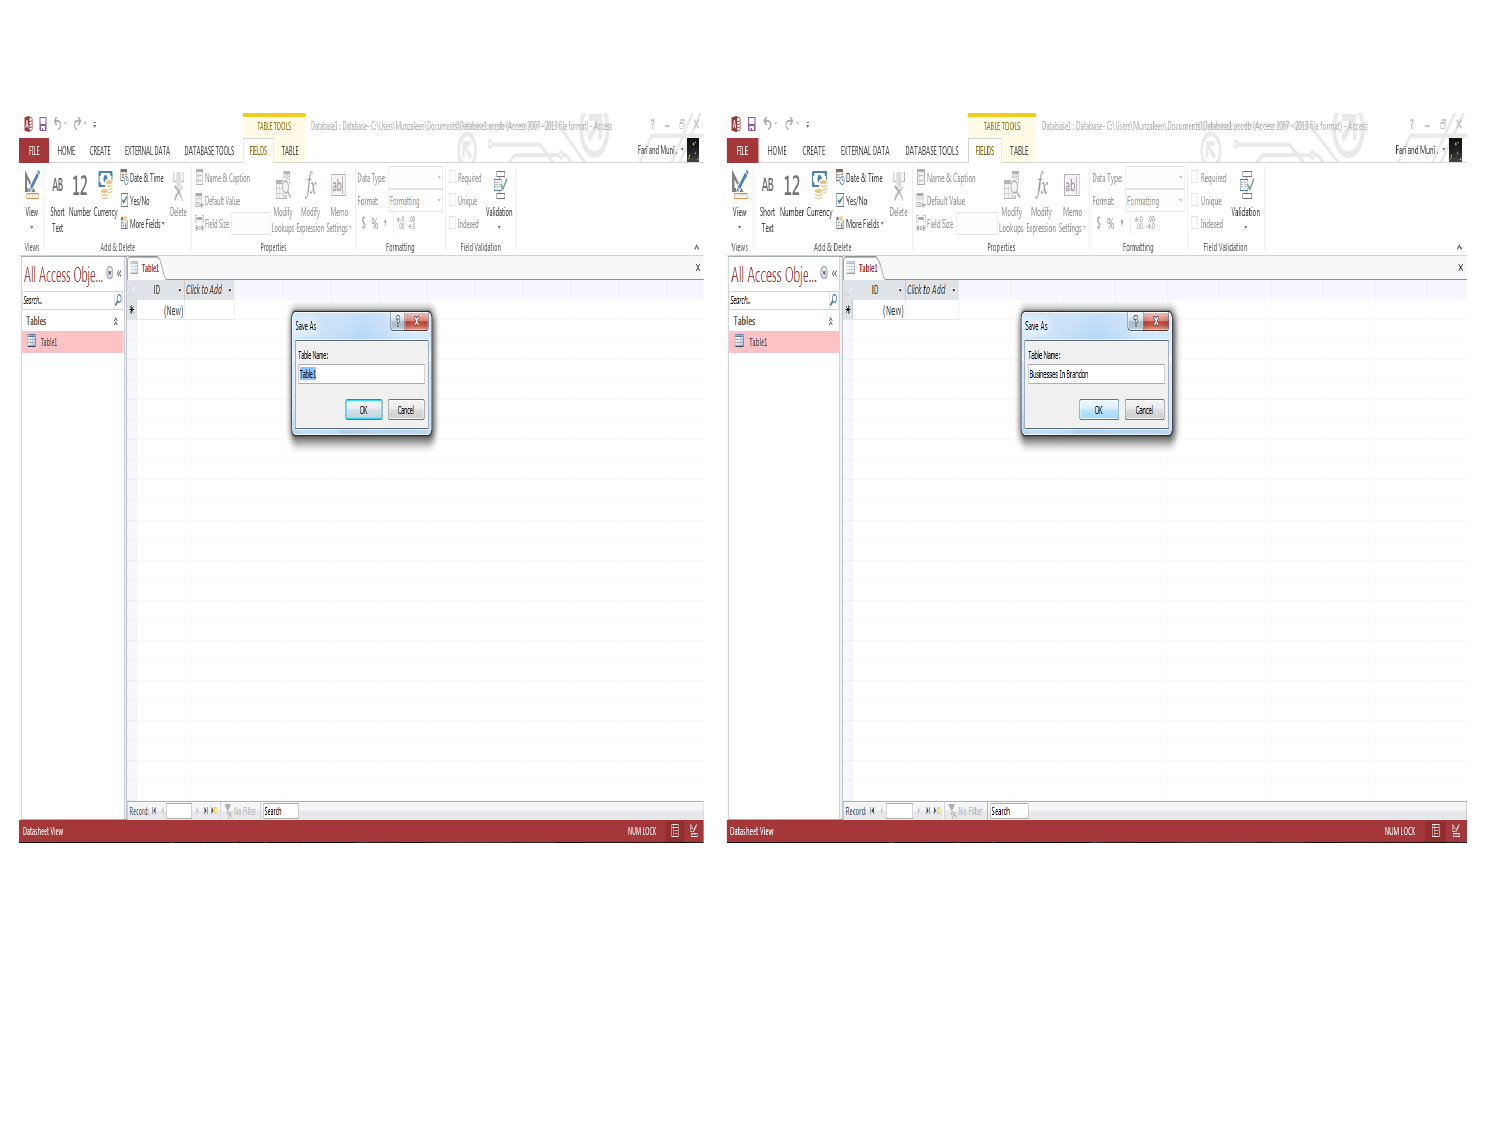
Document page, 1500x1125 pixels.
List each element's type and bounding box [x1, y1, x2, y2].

picture [18, 112, 704, 844]
picture [726, 112, 1467, 844]
